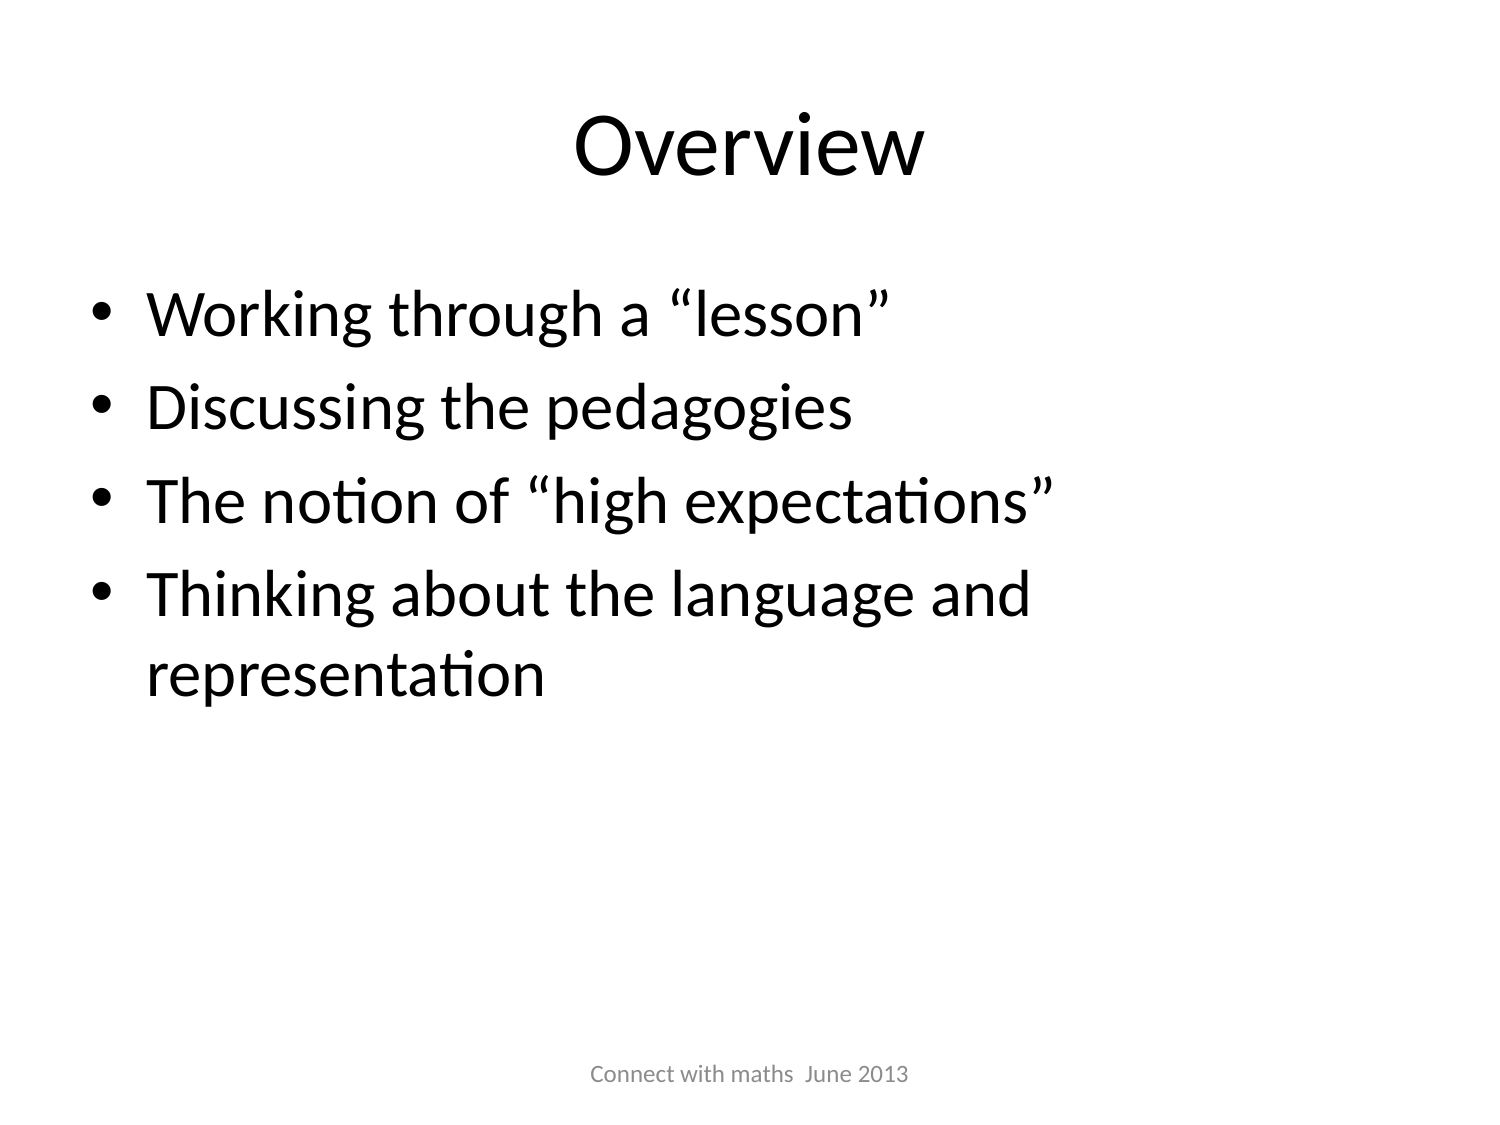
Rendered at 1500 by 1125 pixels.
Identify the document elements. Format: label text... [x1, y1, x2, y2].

title Overview [75, 45, 1425, 233]
footer Connect with maths June 2013 [512, 1042, 988, 1103]
list Working through a “lesson” Discussing the pedagogies The notion of “high expectations” Thinking about the language and representation [75, 262, 1425, 1005]
